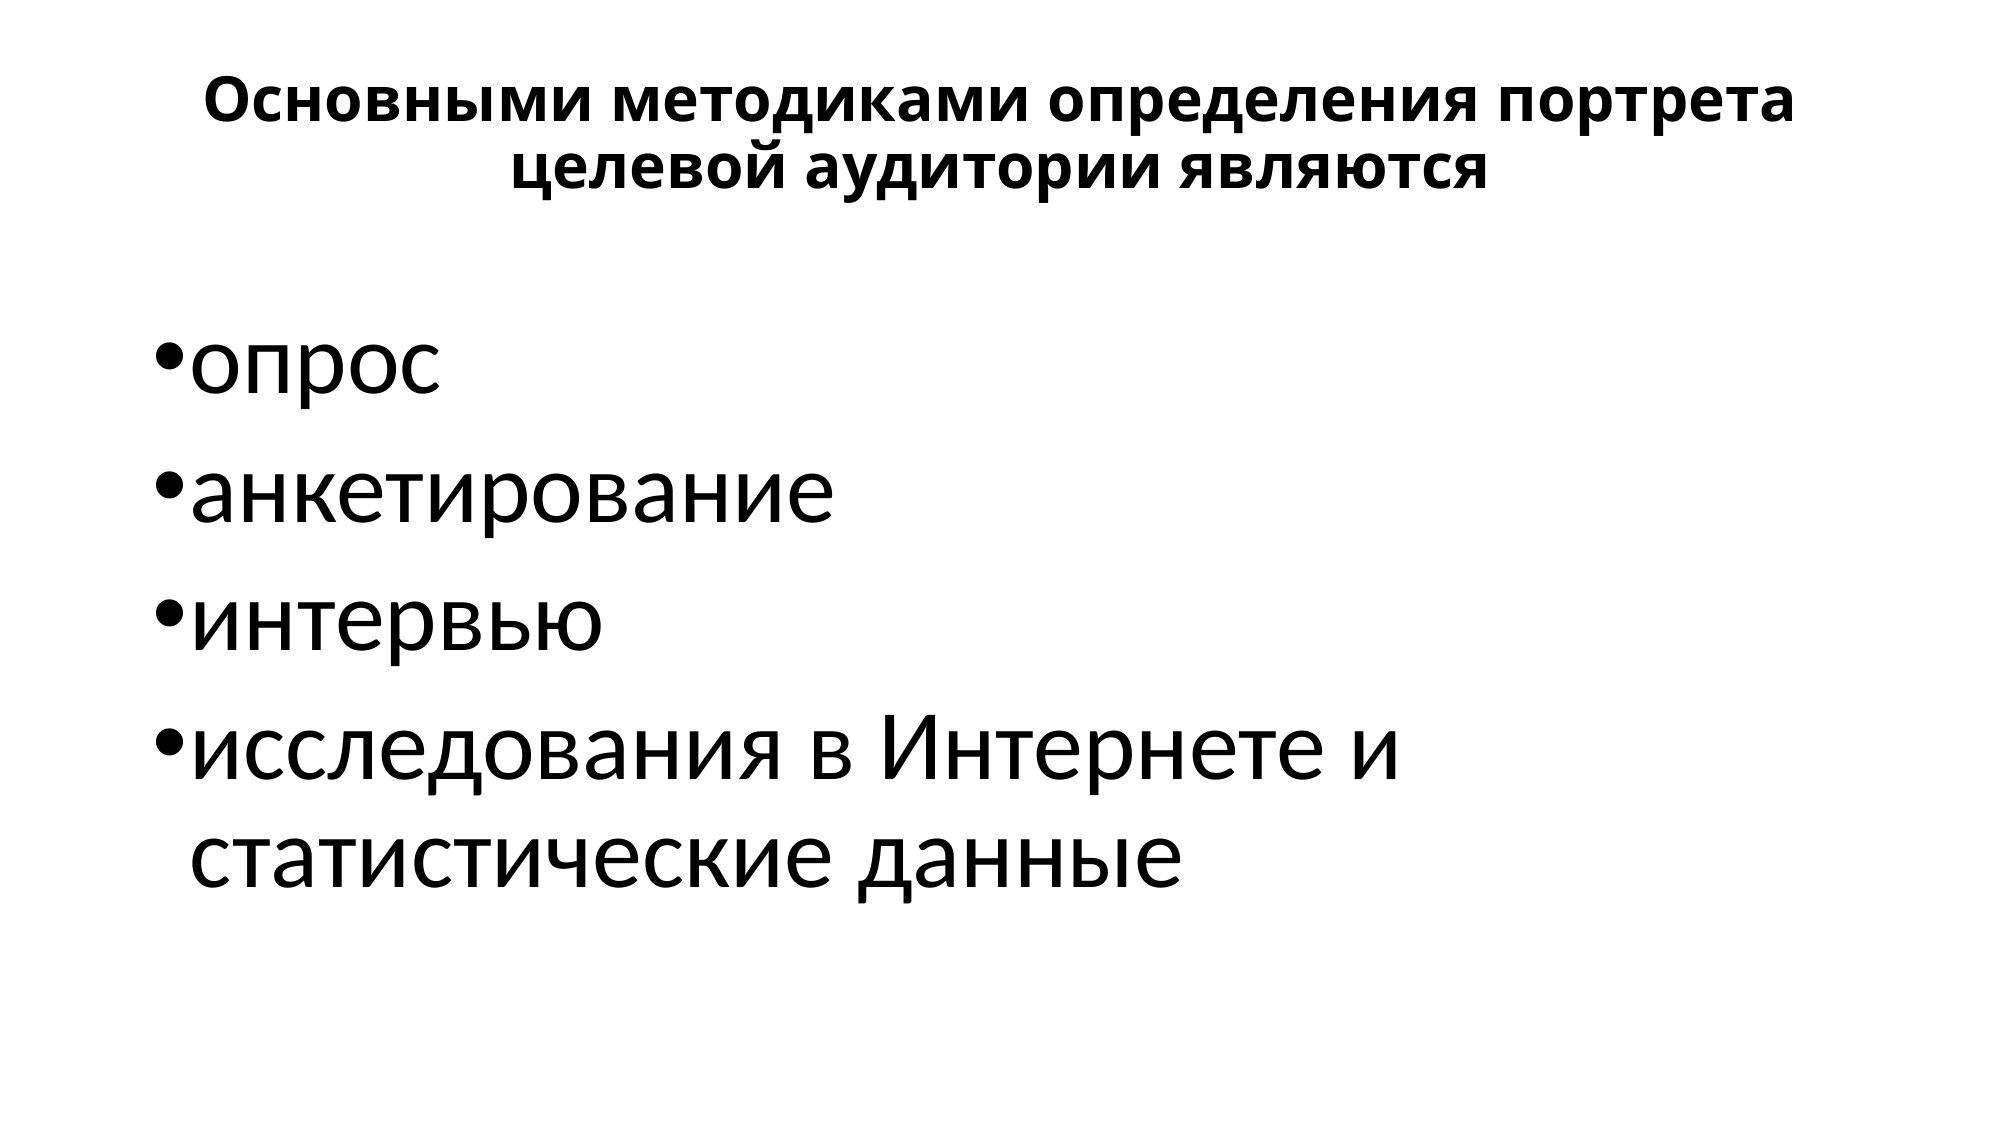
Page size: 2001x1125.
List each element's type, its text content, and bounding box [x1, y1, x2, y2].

list опрос анкетирование интервью исследования в Интернете и статистические данные [137, 299, 1863, 1014]
title Основными методиками определения портрета целевой аудитории являются [137, 59, 1863, 278]
